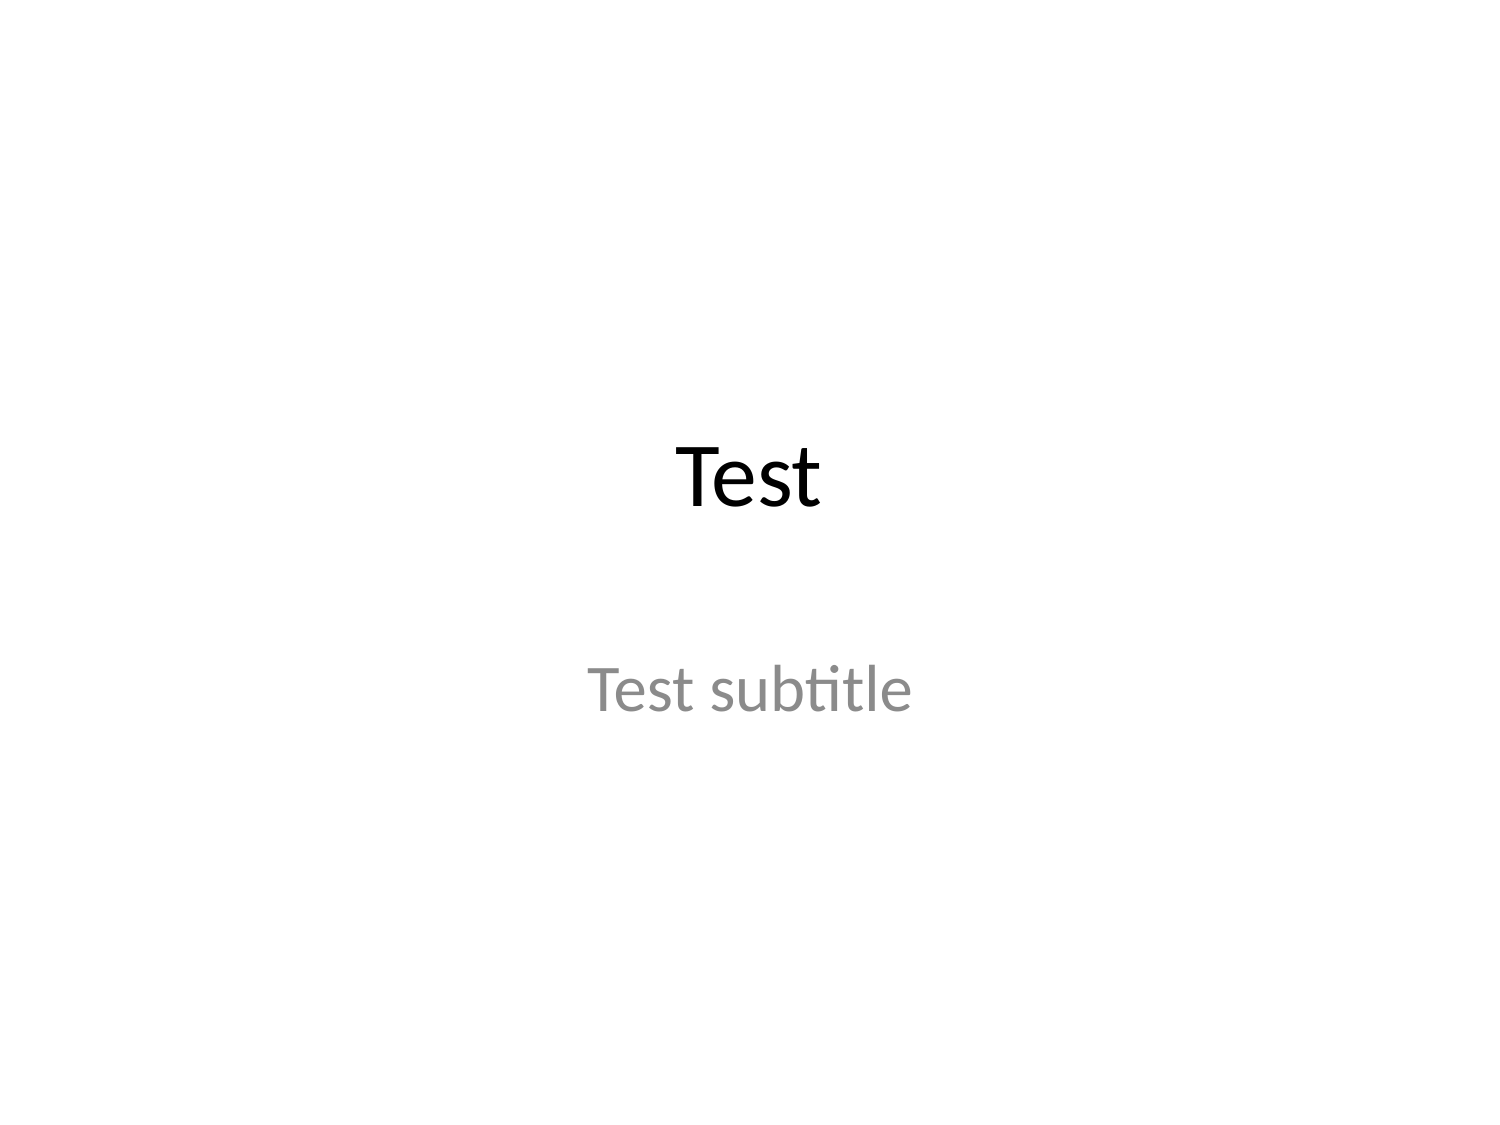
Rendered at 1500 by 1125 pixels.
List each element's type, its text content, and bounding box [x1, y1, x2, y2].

subtitle Test subtitle [225, 637, 1275, 925]
title Test [112, 349, 1388, 591]
